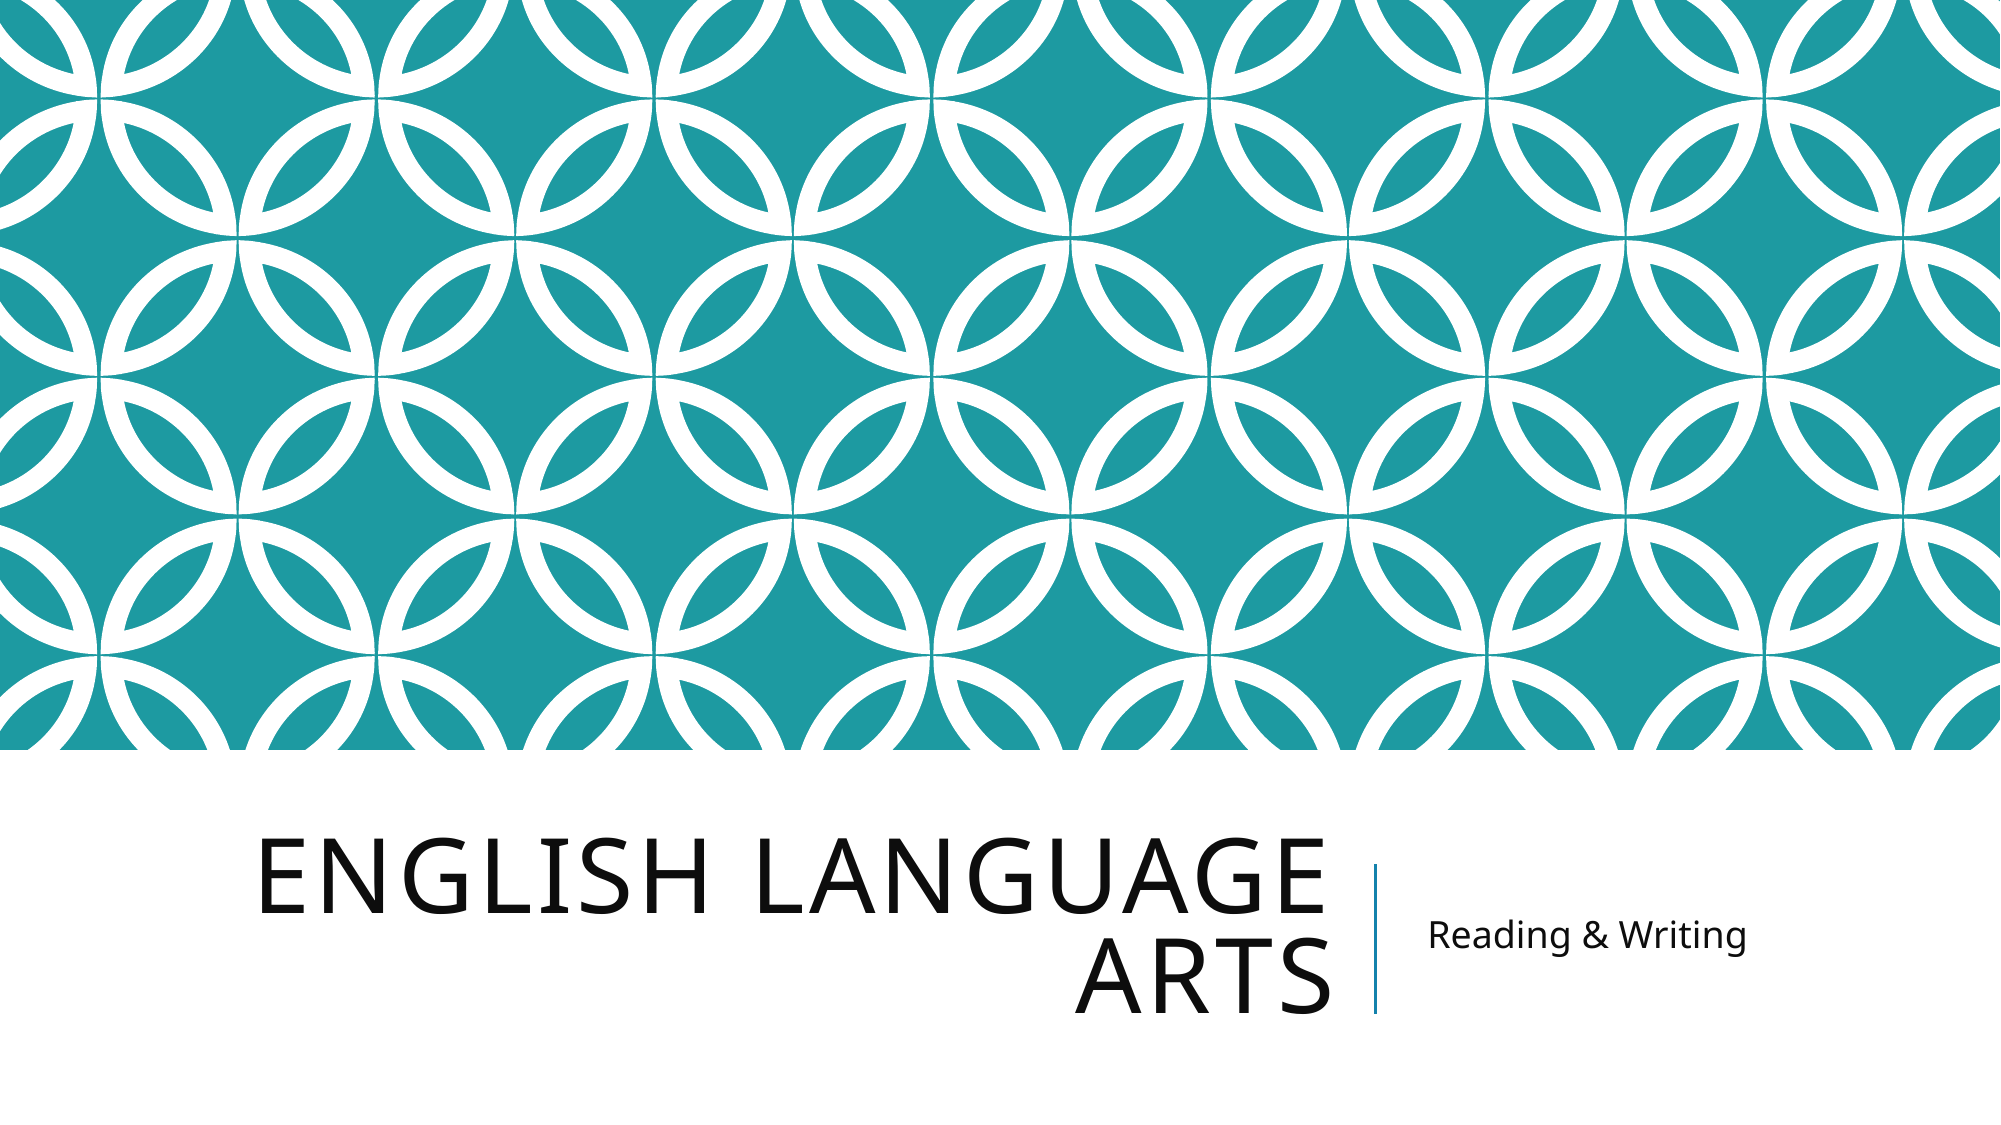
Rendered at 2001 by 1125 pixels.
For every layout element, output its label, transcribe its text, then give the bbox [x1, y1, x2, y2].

title English language Arts [75, 813, 1350, 1054]
list Reading & Writing [1412, 813, 1938, 1054]
